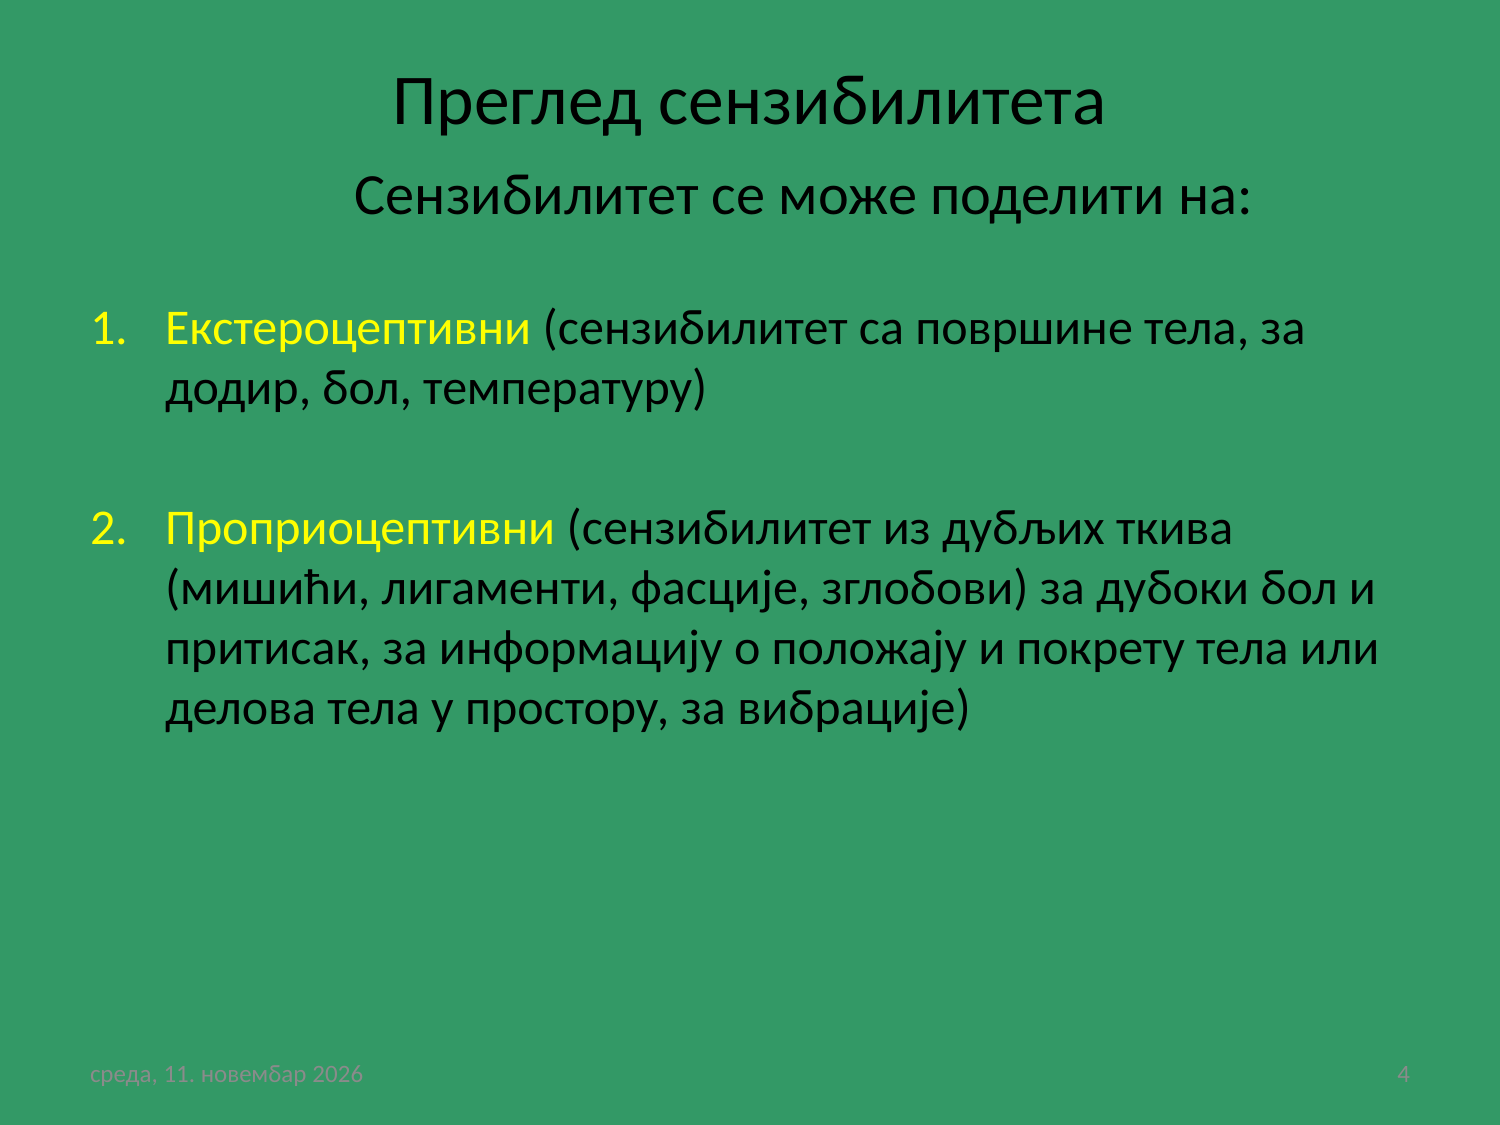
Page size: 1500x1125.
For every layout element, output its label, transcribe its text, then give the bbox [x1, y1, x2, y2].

title Преглед сензибилитета [75, 45, 1425, 149]
slide_number 4 [1074, 1042, 1425, 1103]
slide_number субота, 30. јануар 2021 [75, 1042, 425, 1103]
list Сензибилитет се може поделити на: Екстероцептивни (сензибилитет са површине тела, за додир, бол, температуру) Проприоцептивни (сензибилитет из дубљих ткива (мишићи, лигаменти, фасције, зглобови) за дубоки бол и притисак, за информацију о положају и покрету тела или делова тела у простору, за вибрације) [75, 149, 1425, 1005]
